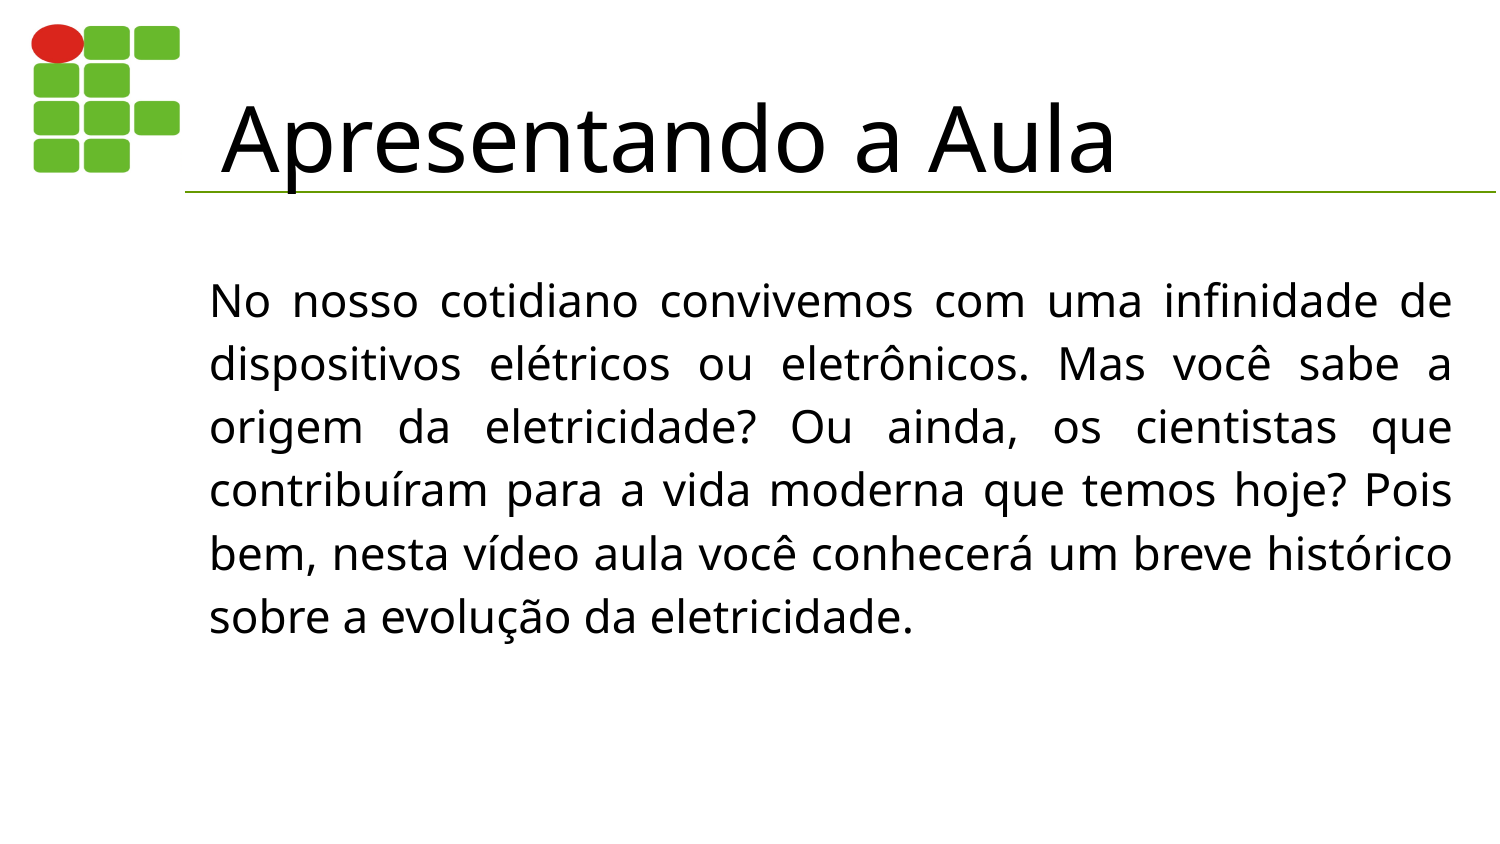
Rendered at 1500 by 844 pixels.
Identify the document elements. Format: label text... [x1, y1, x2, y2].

title Apresentando a Aula [206, 26, 1468, 207]
list No nosso cotidiano convivemos com uma infinidade de dispositivos elétricos ou eletrônicos. Mas você sabe a origem da eletricidade? Ou ainda, os cientistas que contribuíram para a vida moderna que temos hoje? Pois bem, nesta vídeo aula você conhecerá um breve histórico sobre a evolução da eletricidade. [193, 248, 1469, 755]
picture [29, 23, 182, 174]
